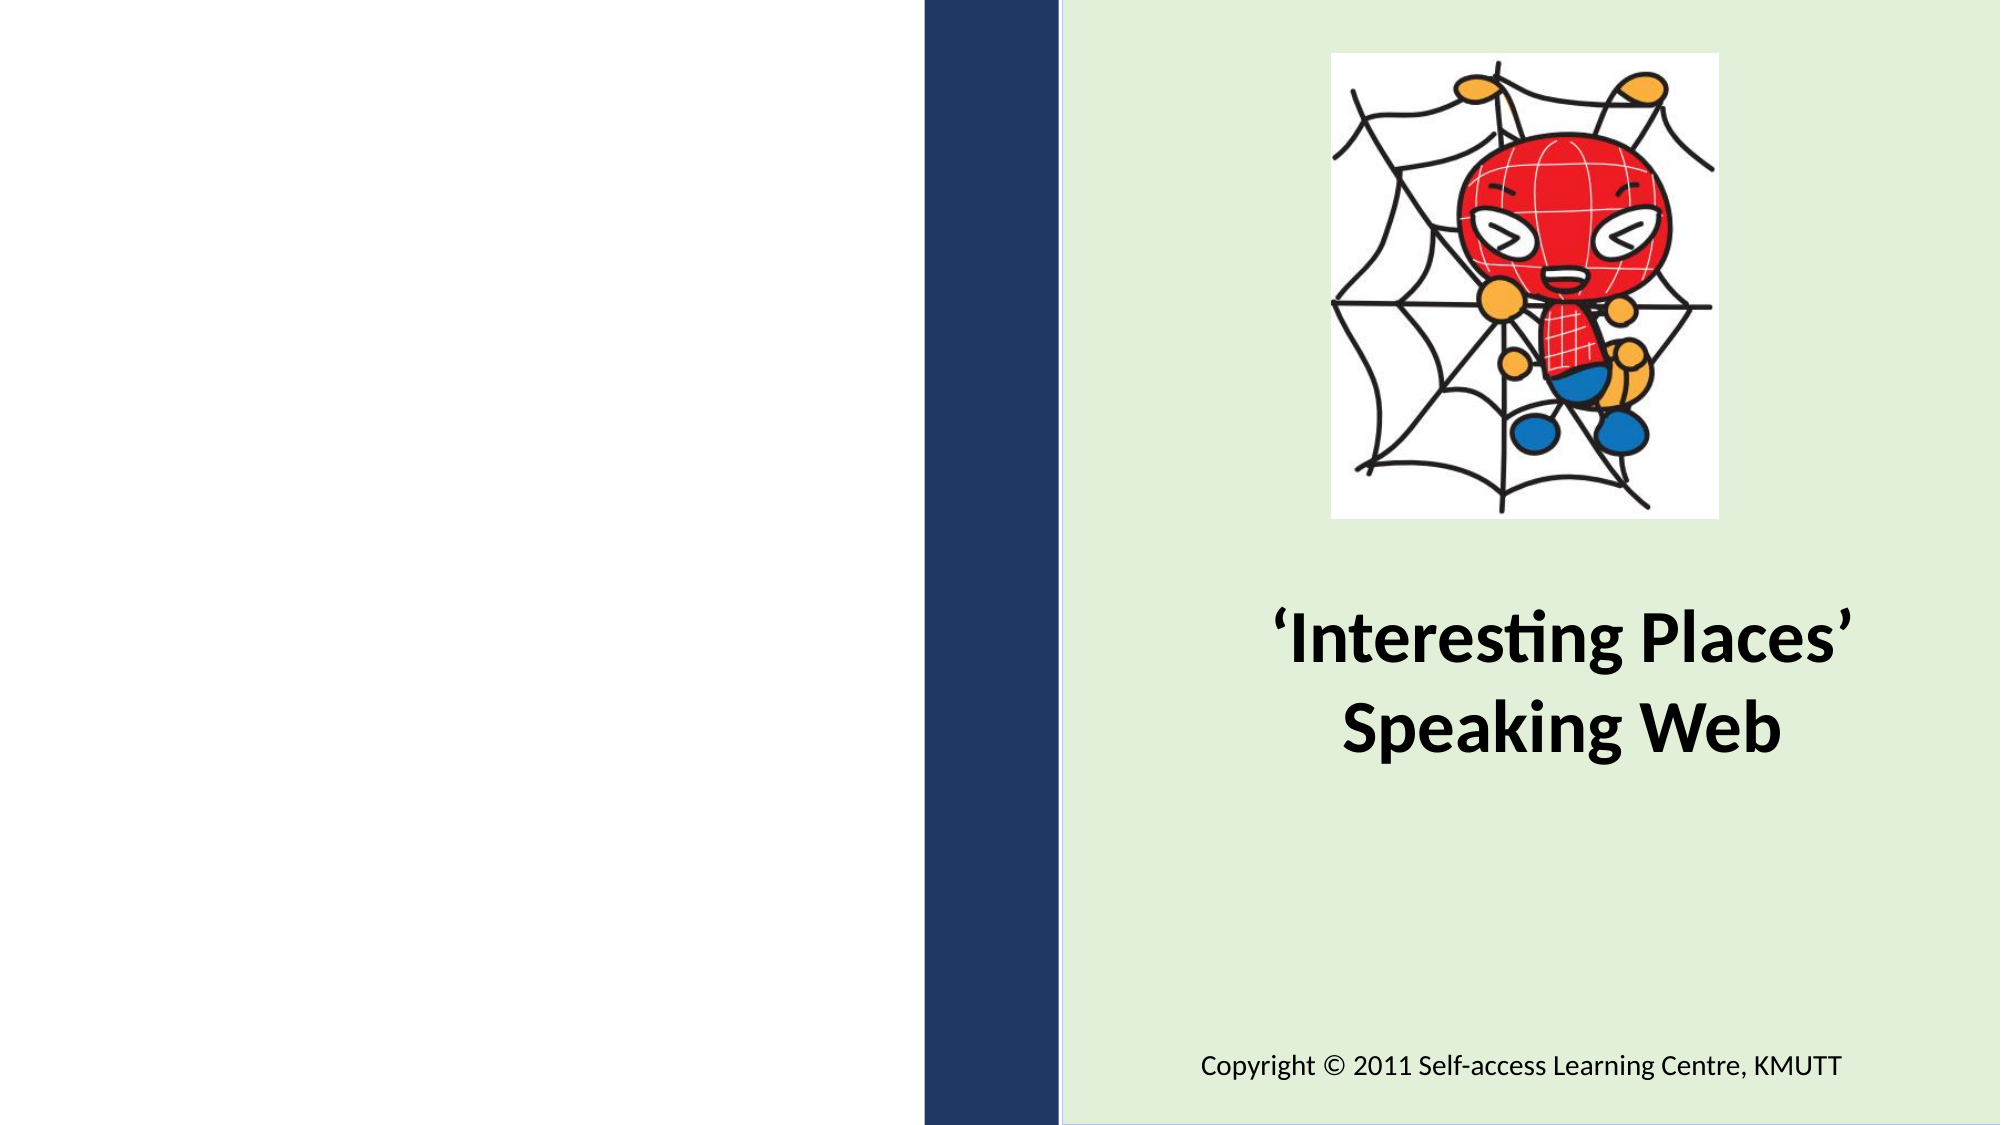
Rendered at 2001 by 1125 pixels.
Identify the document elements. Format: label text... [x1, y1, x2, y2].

text_box ‘Interesting Places’ Speaking Web [1223, 579, 1902, 777]
text_box [923, 0, 1060, 1125]
picture [1331, 53, 1719, 519]
text_box [1062, 0, 2000, 1125]
text_box Copyright © 2011 Self-access Learning Centre, KMUTT [1184, 1037, 1918, 1090]
